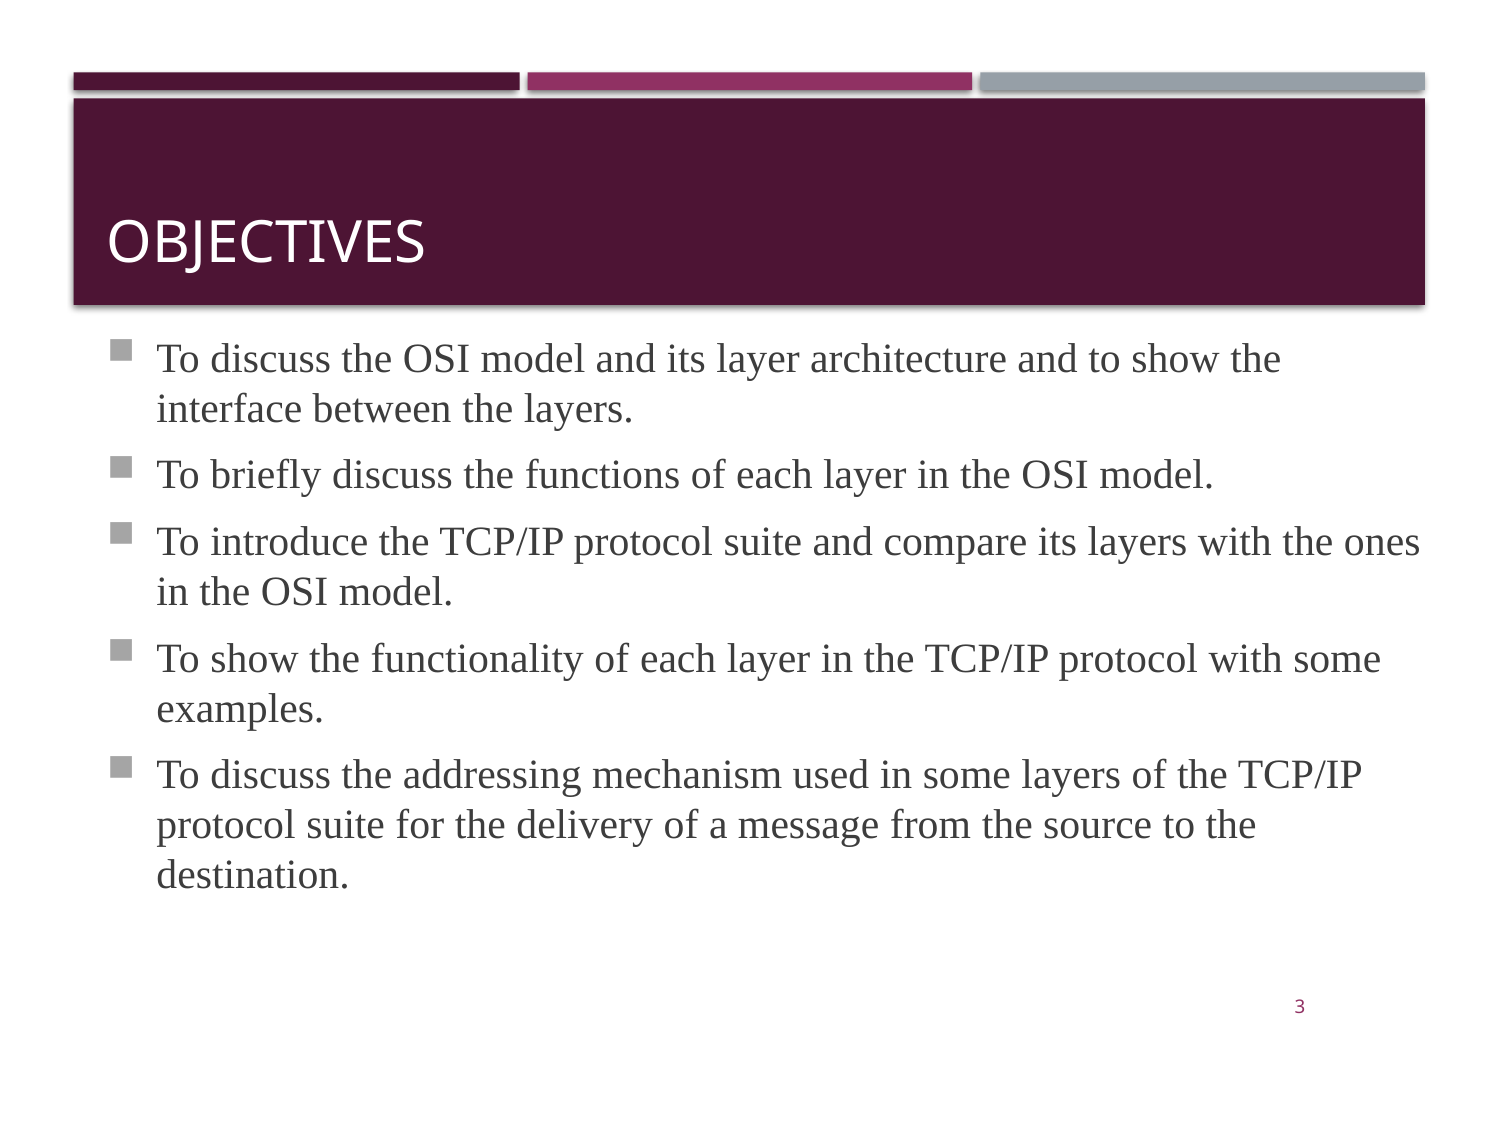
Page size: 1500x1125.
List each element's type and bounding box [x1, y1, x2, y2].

text_box [12, 162, 1488, 1038]
